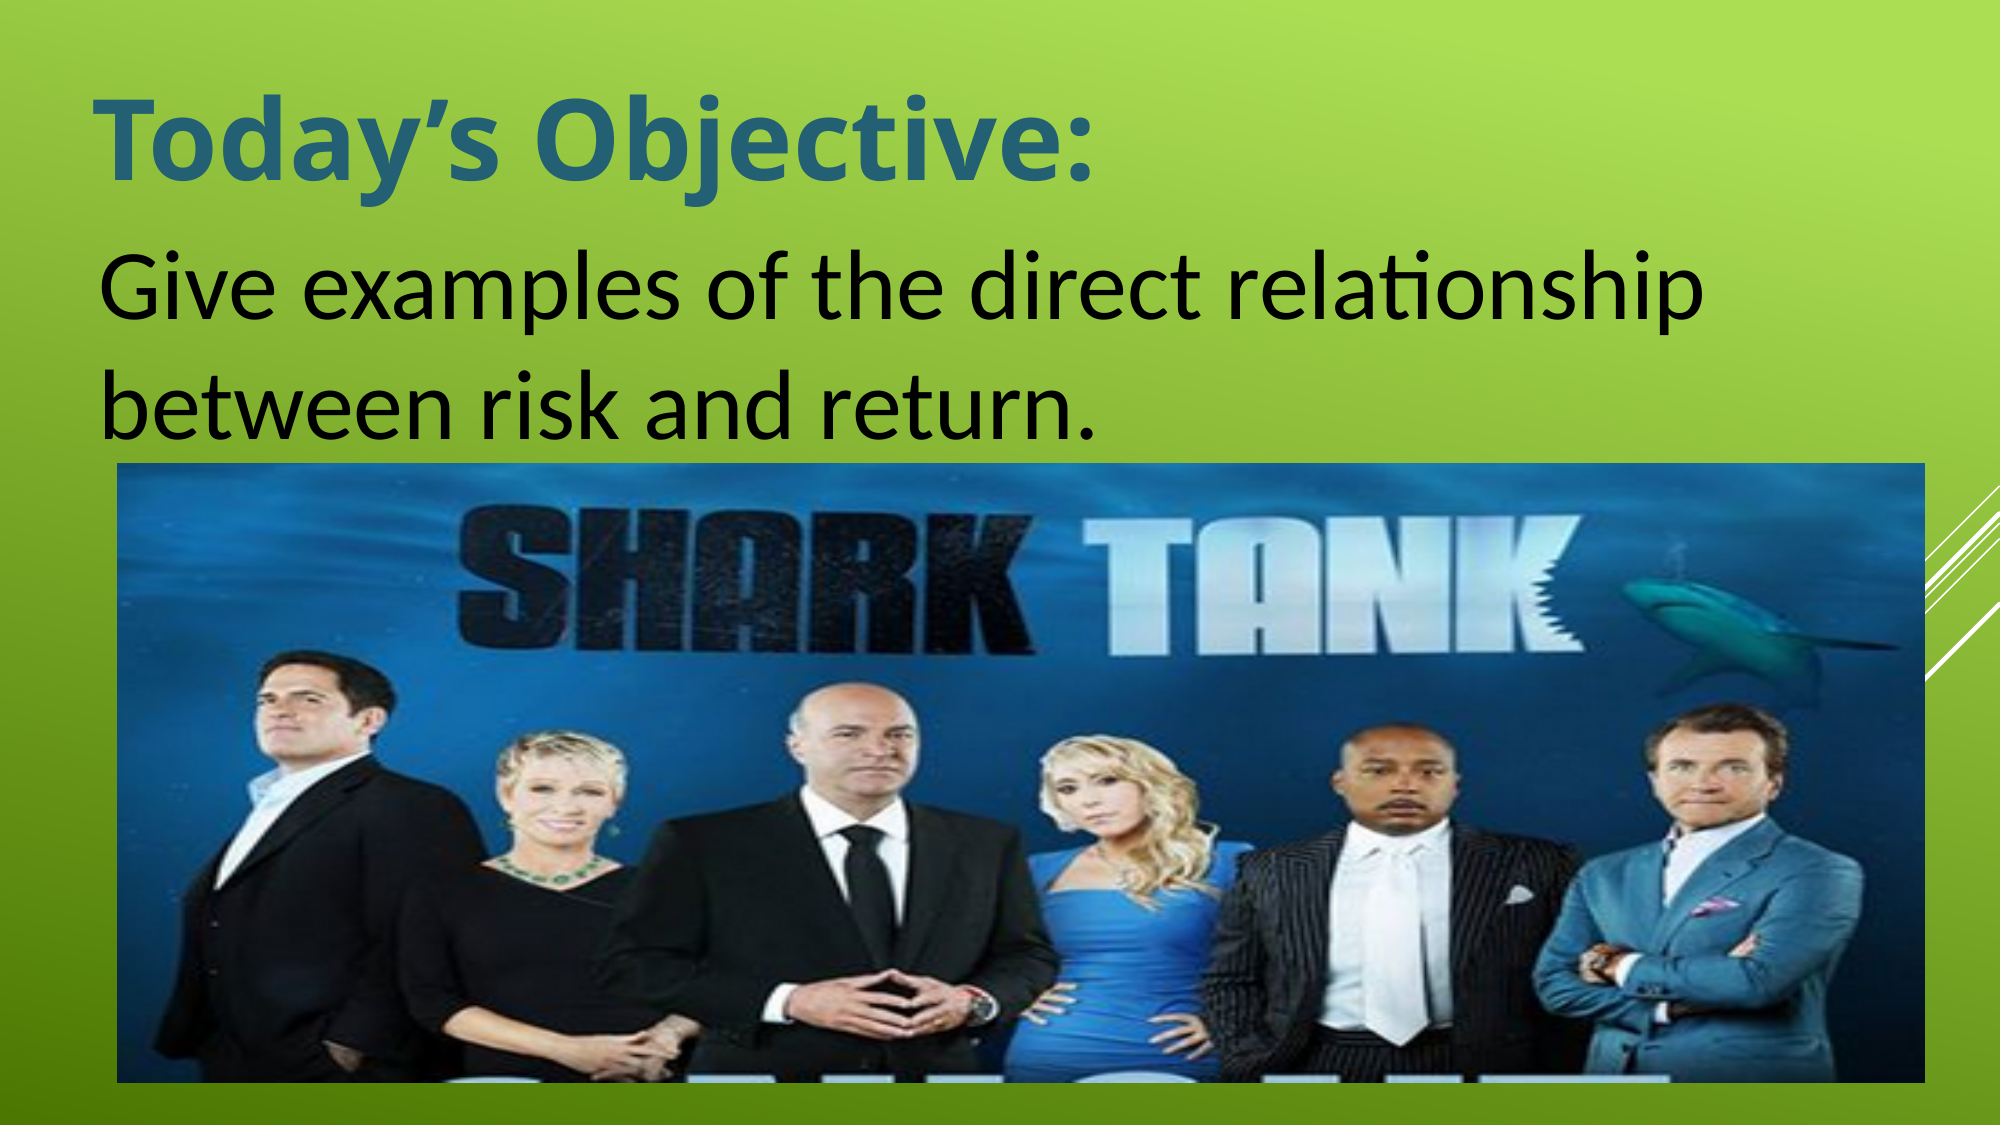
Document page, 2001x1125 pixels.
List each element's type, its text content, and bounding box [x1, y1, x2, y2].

text_box Give examples of the direct relationship between risk and return. [83, 212, 1775, 467]
picture [117, 463, 1925, 1083]
text_box Today’s Objective: [76, 60, 1113, 211]
